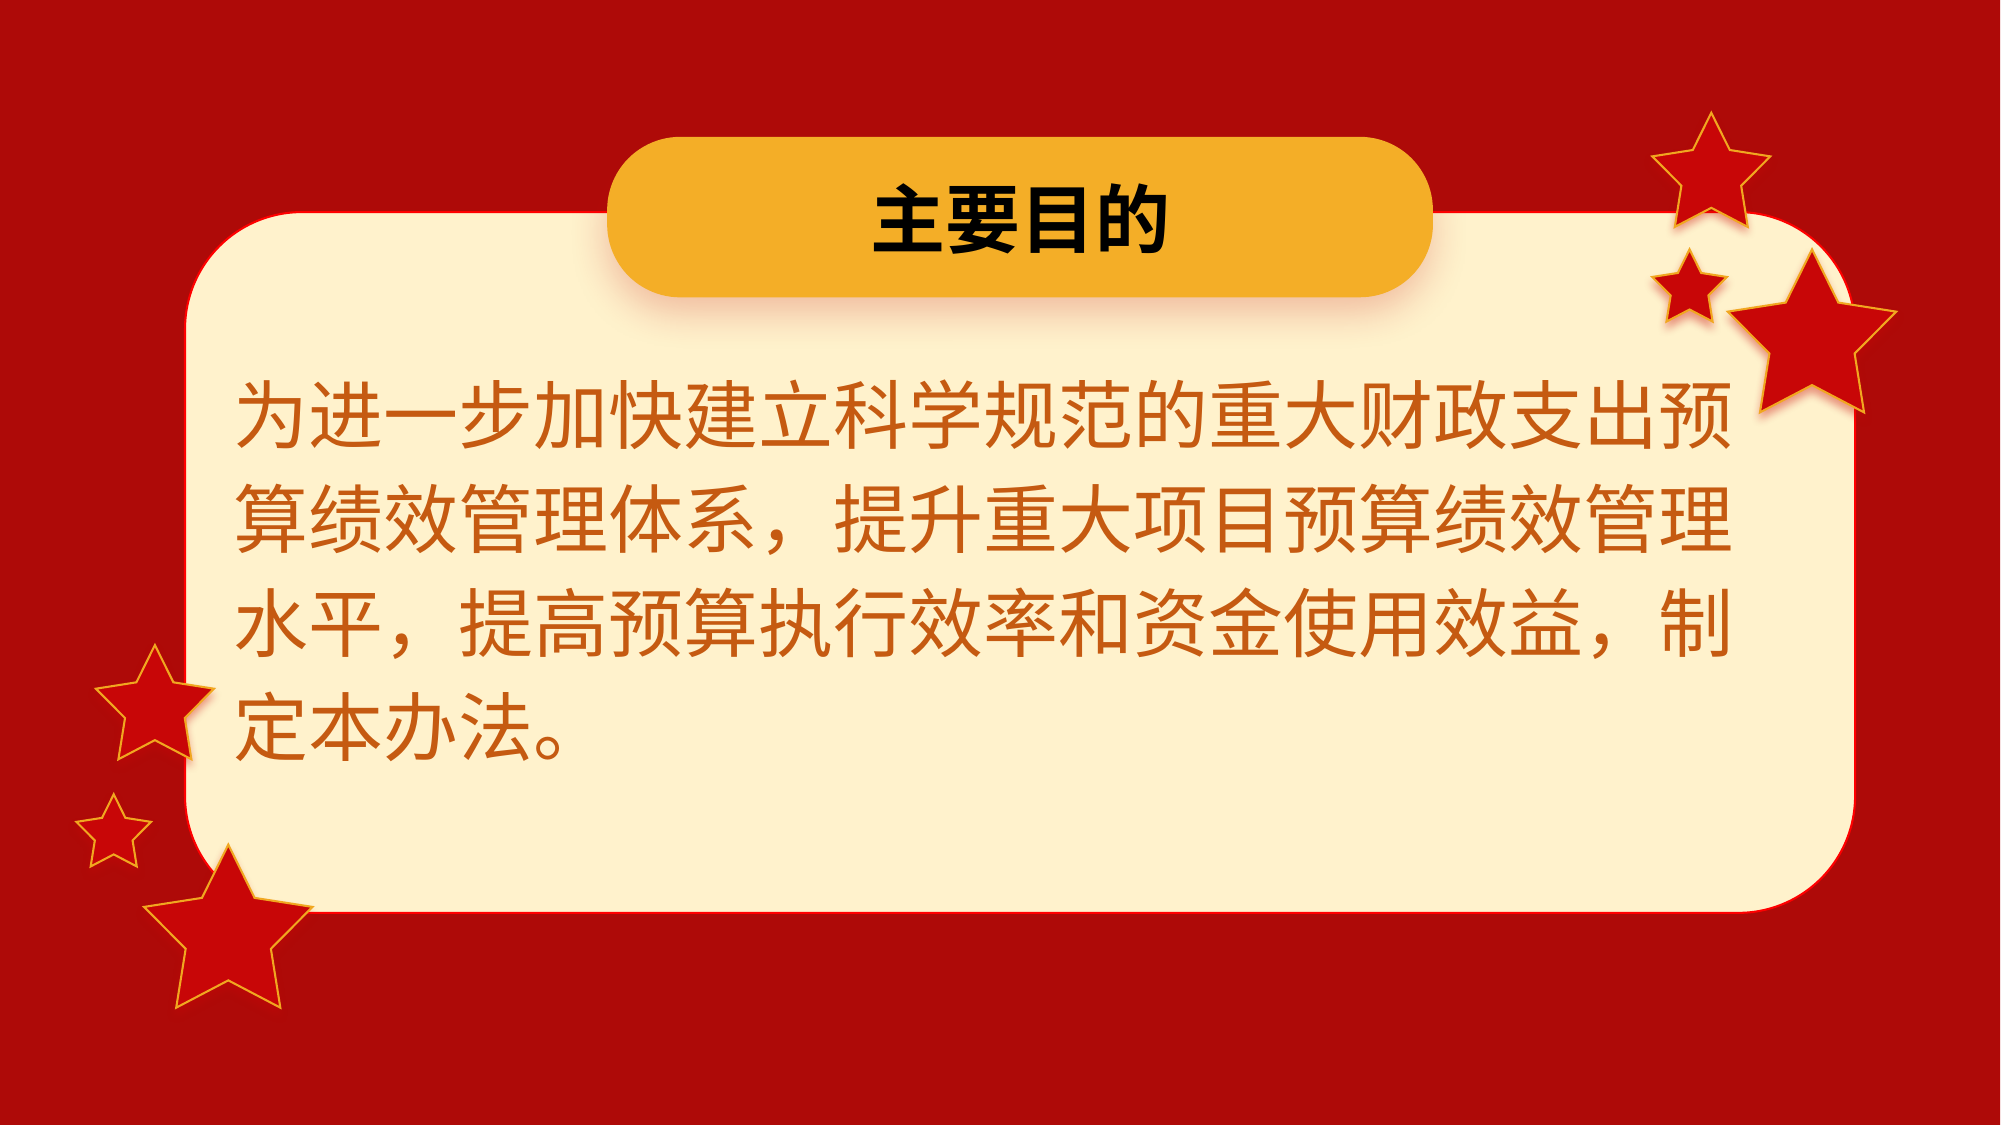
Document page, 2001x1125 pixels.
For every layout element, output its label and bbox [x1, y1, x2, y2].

text_box [76, 112, 1897, 1008]
picture [0, 0, 2001, 1125]
